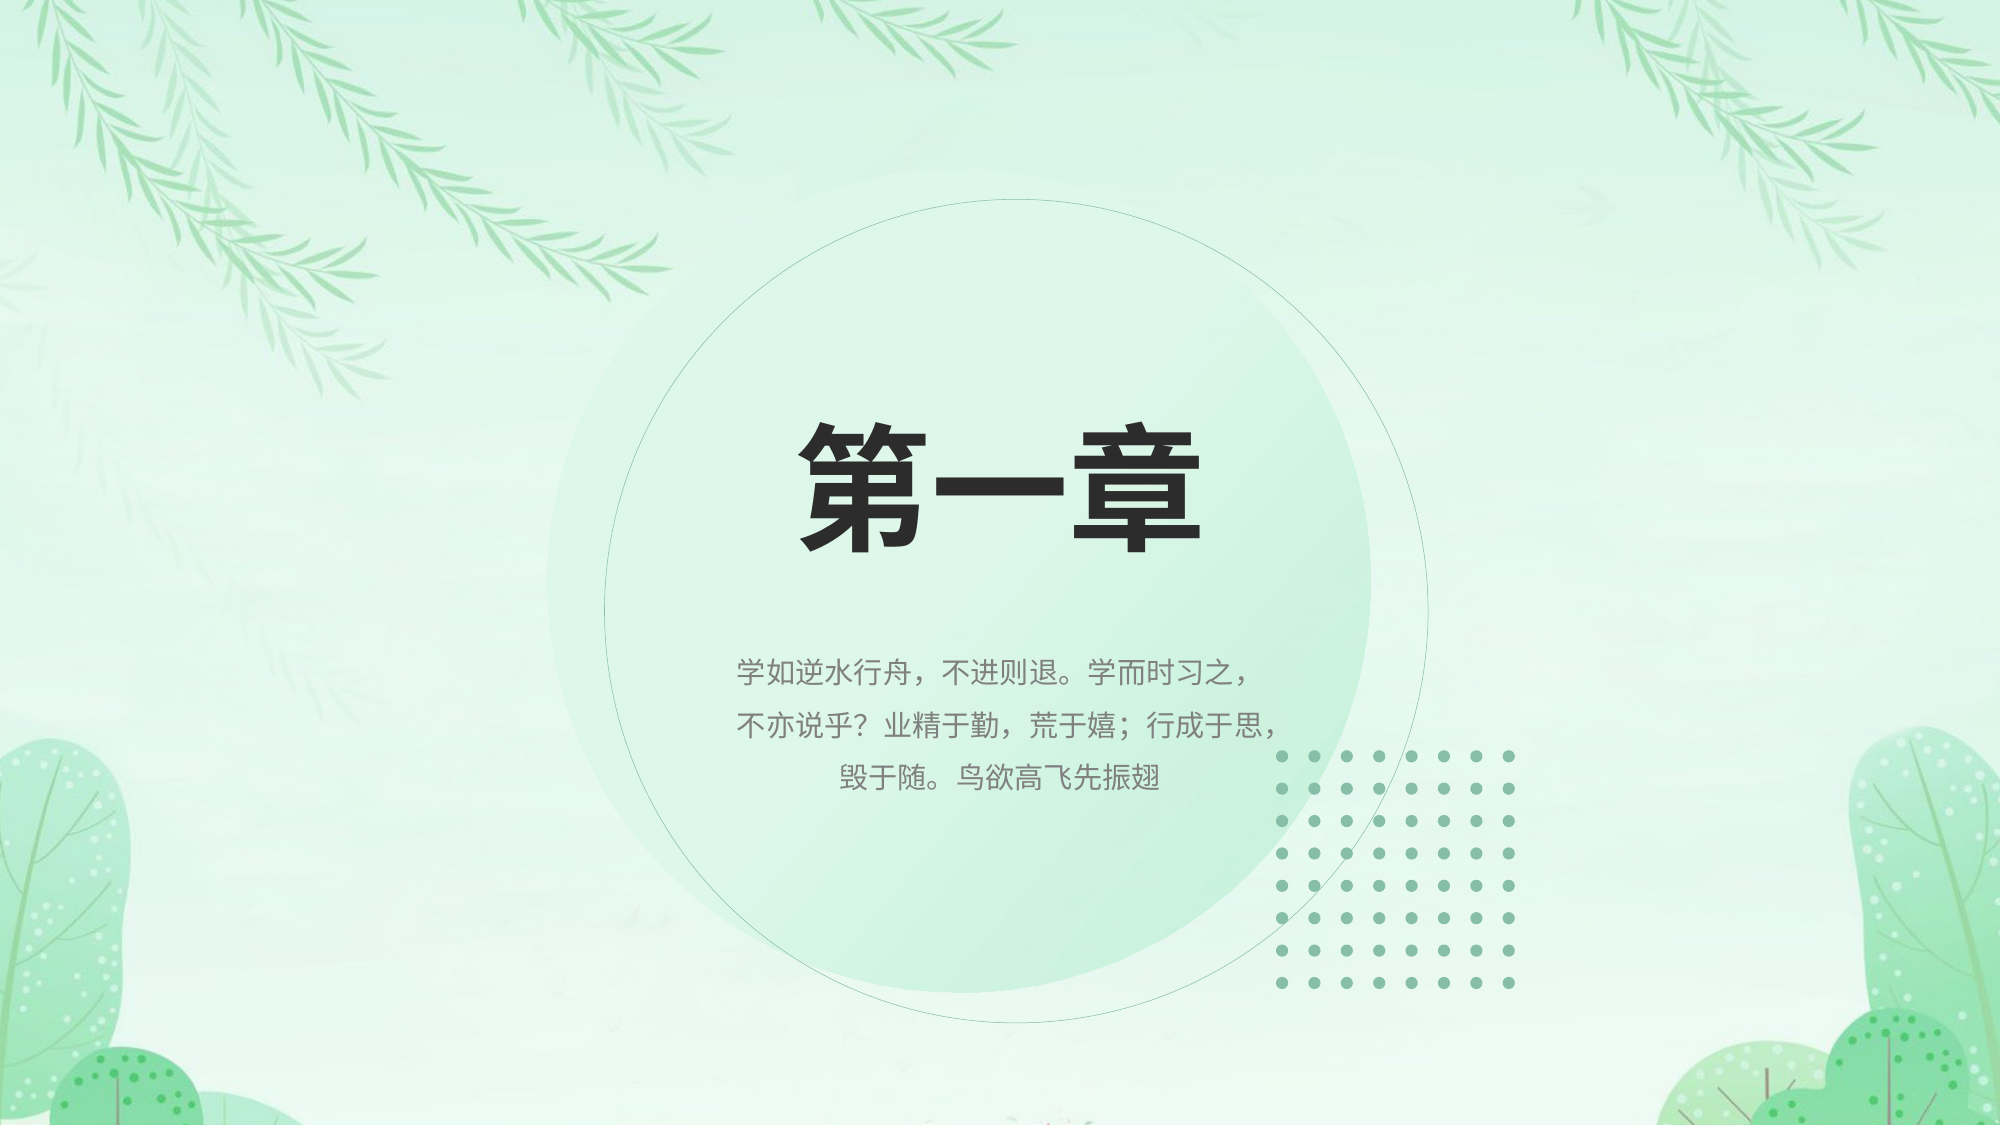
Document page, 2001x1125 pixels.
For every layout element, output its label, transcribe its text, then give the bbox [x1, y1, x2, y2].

text_box [585, 167, 1175, 402]
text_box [1275, 749, 1516, 990]
text_box [659, 197, 1374, 402]
text_box [602, 568, 1431, 1025]
text_box [544, 568, 793, 961]
picture [0, 0, 2000, 1125]
text_box 第一章 [129, 402, 1871, 568]
text_box 学如逆水行舟，不进则退。学而时习之，不亦说乎？业精于勤，荒于嬉；行成于思，毁于随。鸟欲高飞先振翅 [709, 629, 1291, 803]
